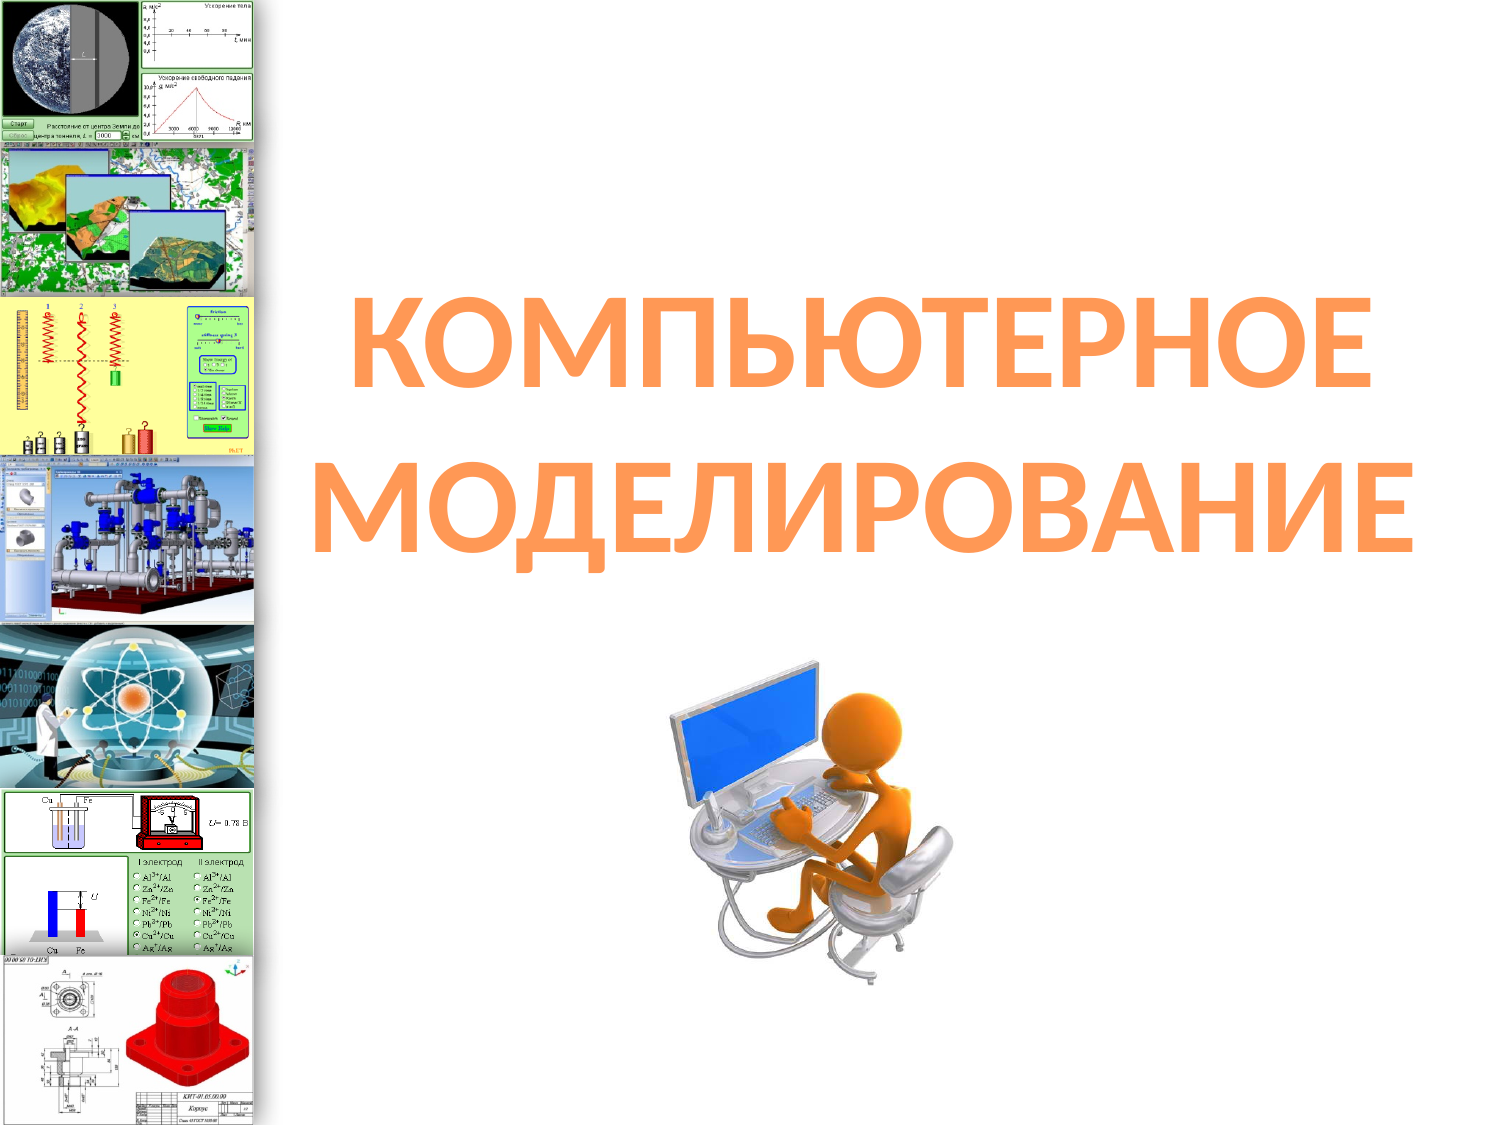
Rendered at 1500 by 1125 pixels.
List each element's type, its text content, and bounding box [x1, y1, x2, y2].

picture [631, 644, 987, 1000]
title КОМПЬЮТЕРНОЕ МОДЕЛИРОВАНИЕ [259, 255, 1500, 575]
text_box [0, 0, 255, 1125]
